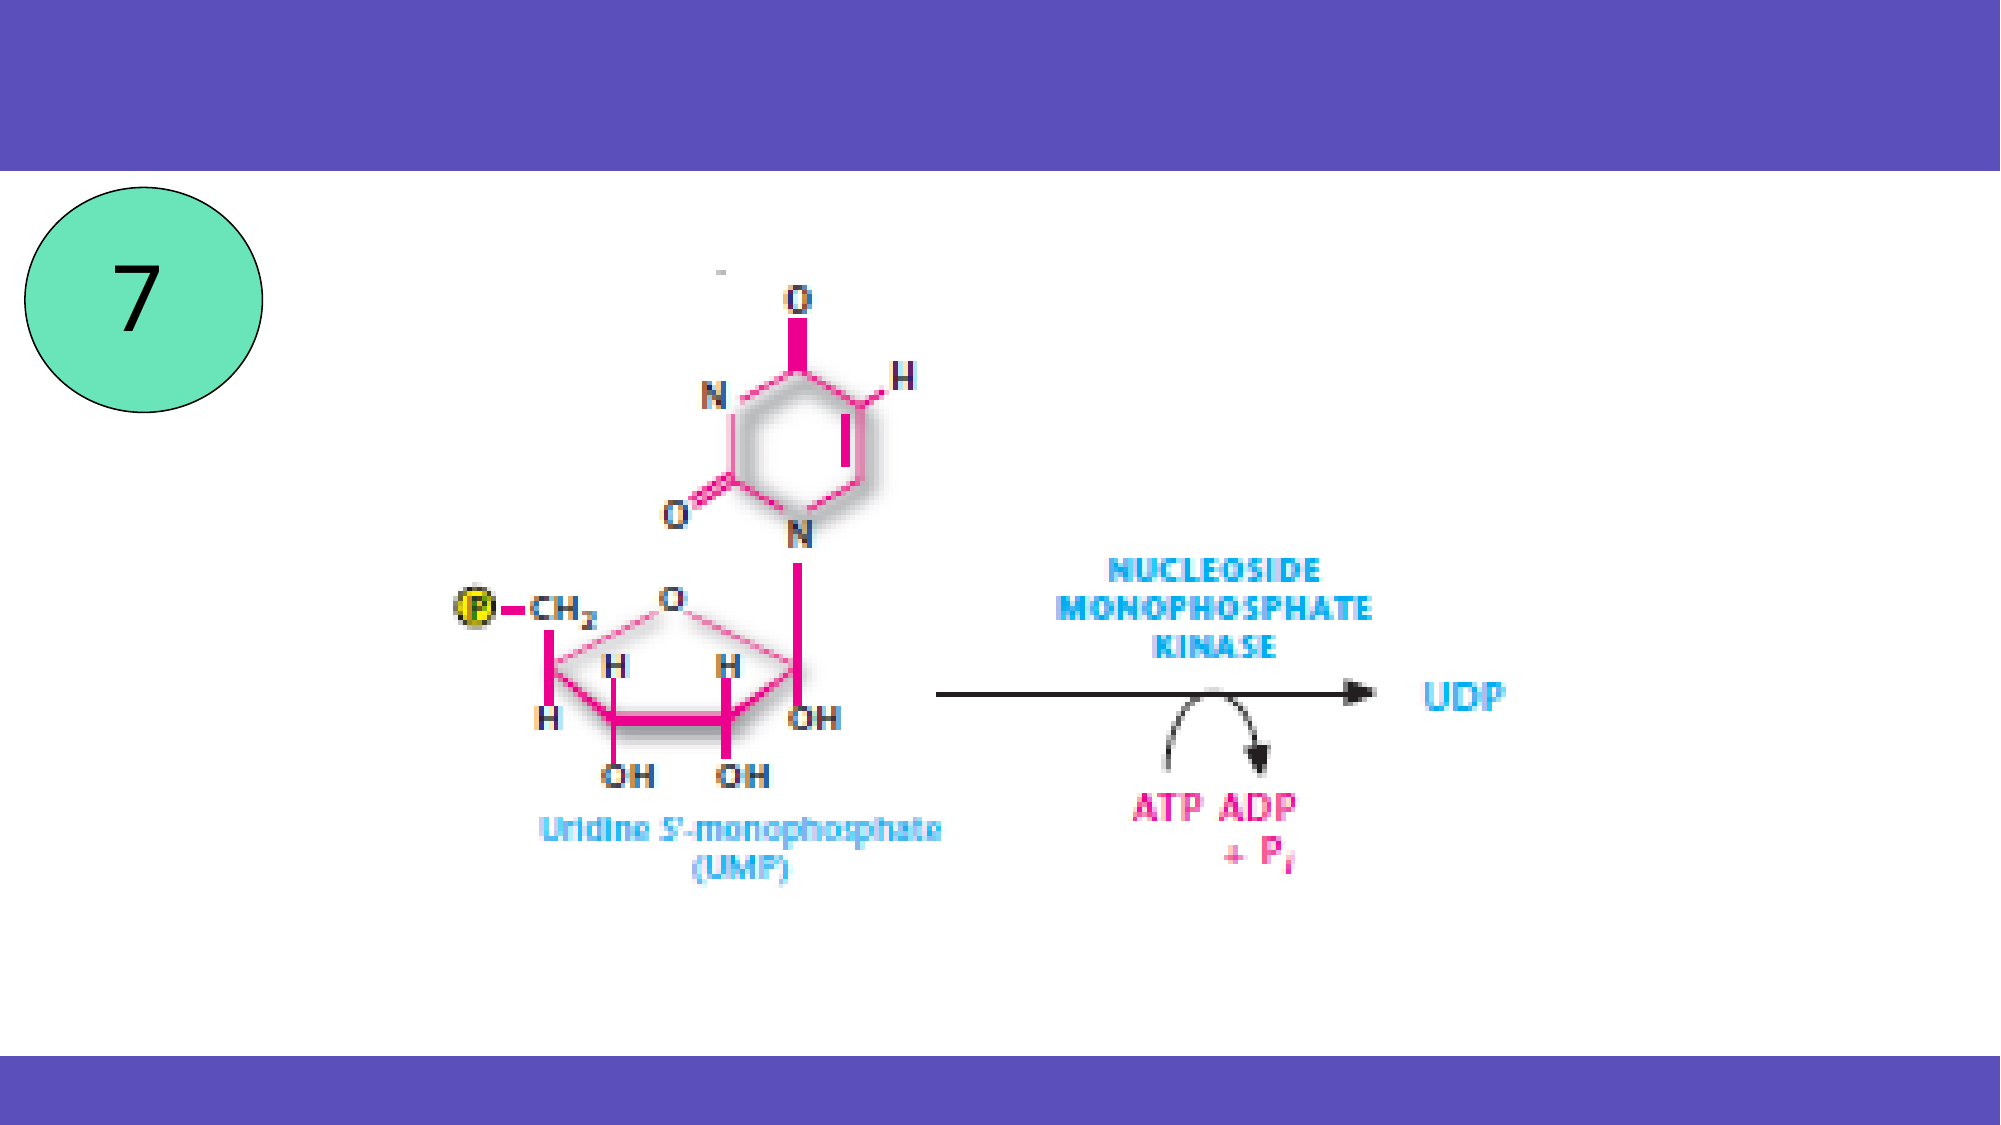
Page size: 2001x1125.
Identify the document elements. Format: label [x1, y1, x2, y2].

text_box [24, 187, 263, 413]
picture [0, 0, 2000, 171]
picture [0, 1056, 2000, 1125]
picture [310, 223, 1607, 956]
